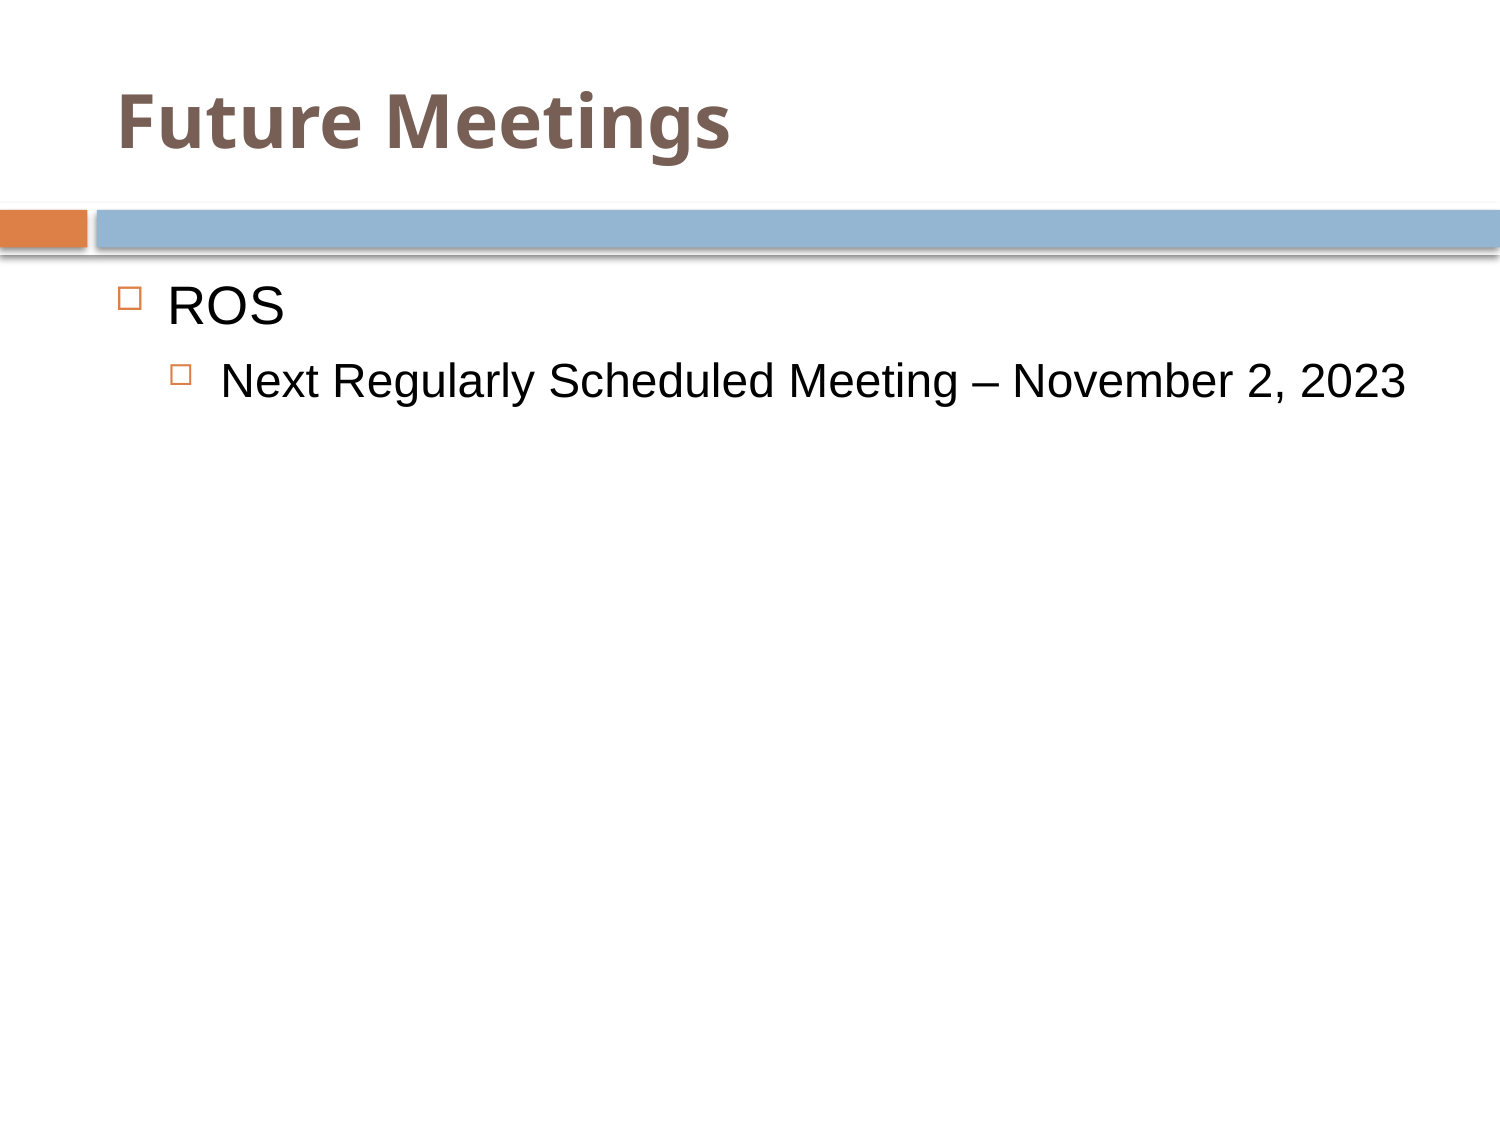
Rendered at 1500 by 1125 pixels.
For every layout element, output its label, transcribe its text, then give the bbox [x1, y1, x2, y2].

title Future Meetings [100, 37, 1439, 201]
list ROS Next Regularly Scheduled Meeting – November 2, 2023 [100, 262, 1439, 1001]
